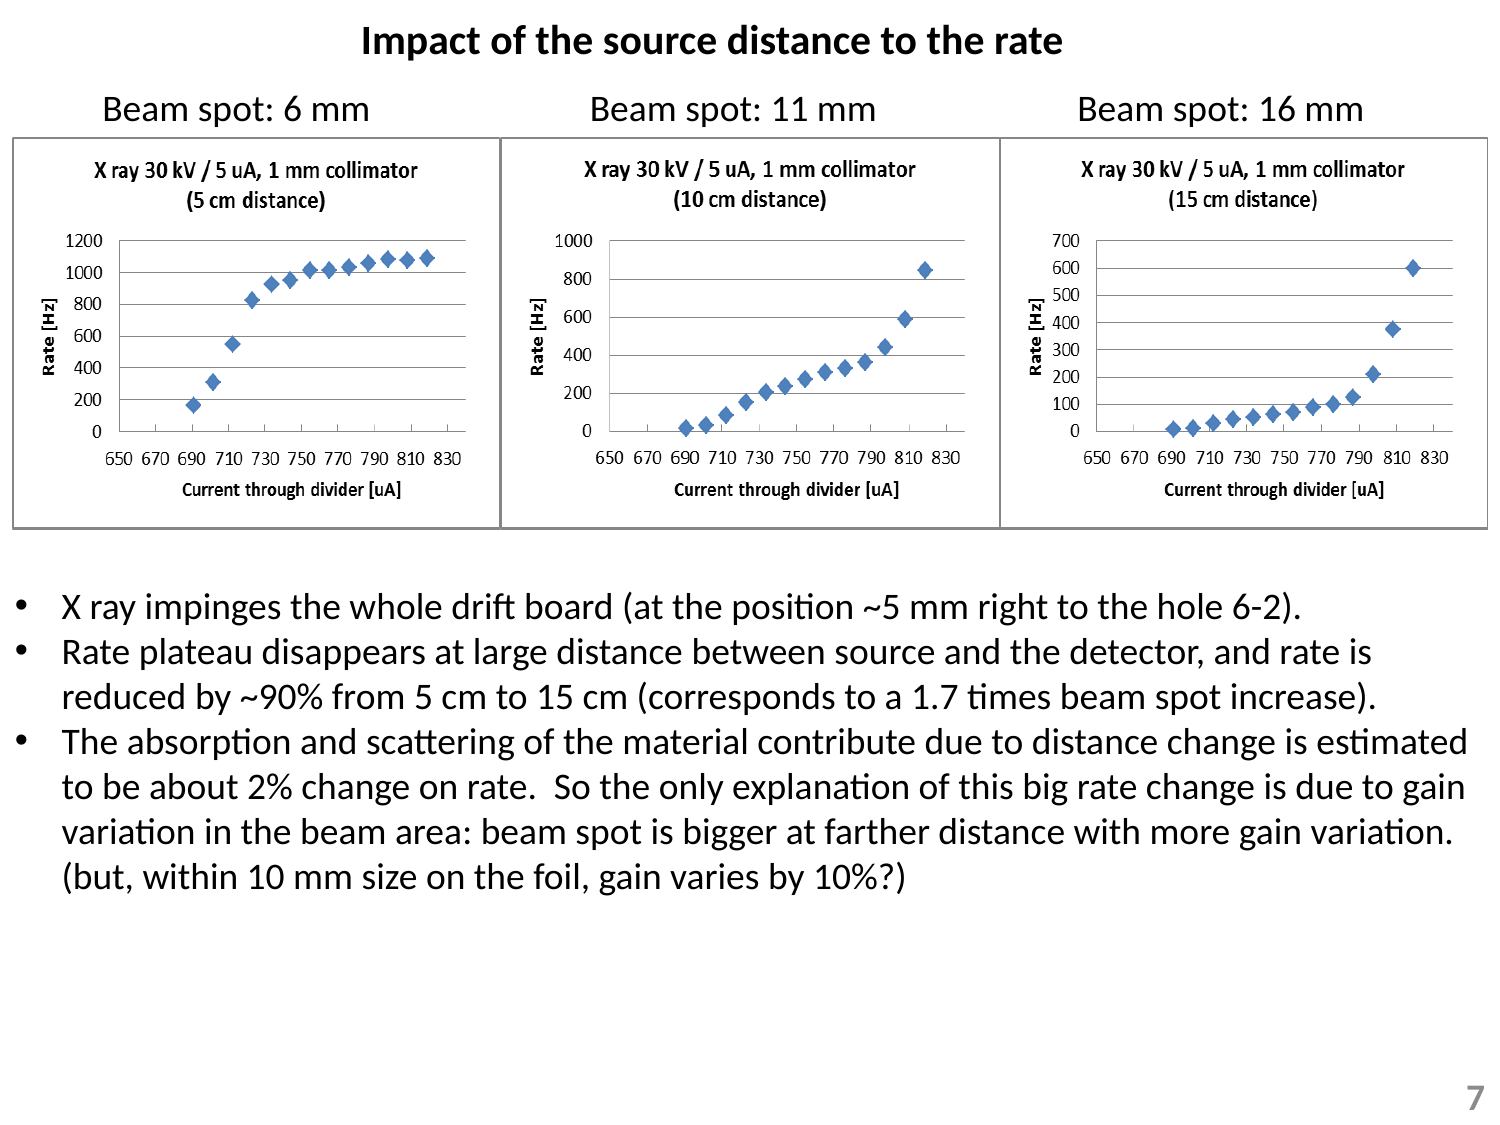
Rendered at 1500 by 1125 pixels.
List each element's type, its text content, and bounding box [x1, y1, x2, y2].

text_box Beam spot: 16 mm [1062, 76, 1388, 135]
title Impact of the source distance to the rate [0, 0, 1425, 75]
text_box Beam spot: 6 mm [87, 76, 413, 135]
text_box Beam spot: 11 mm [575, 76, 900, 135]
slide_number 7 [1149, 1065, 1500, 1125]
picture [12, 137, 1488, 530]
text_box X ray impinges the whole drift board (at the position ~5 mm right to the hole 6-2). Rate plateau disappears at large distance between source and the detector, and rate is reduced by ~90% from 5 cm to 15 cm (corresponds to a 1.7 times beam spot increase). The absorption and scattering of the material contribute due to distance change is estimated to be about 2% change on rate. So the only explanation of this big rate change is due to gain variation in the beam area: beam spot is bigger at farther distance with more gain variation. (but, within 10 mm size on the foil, gain varies by 10%?) [0, 574, 1488, 905]
